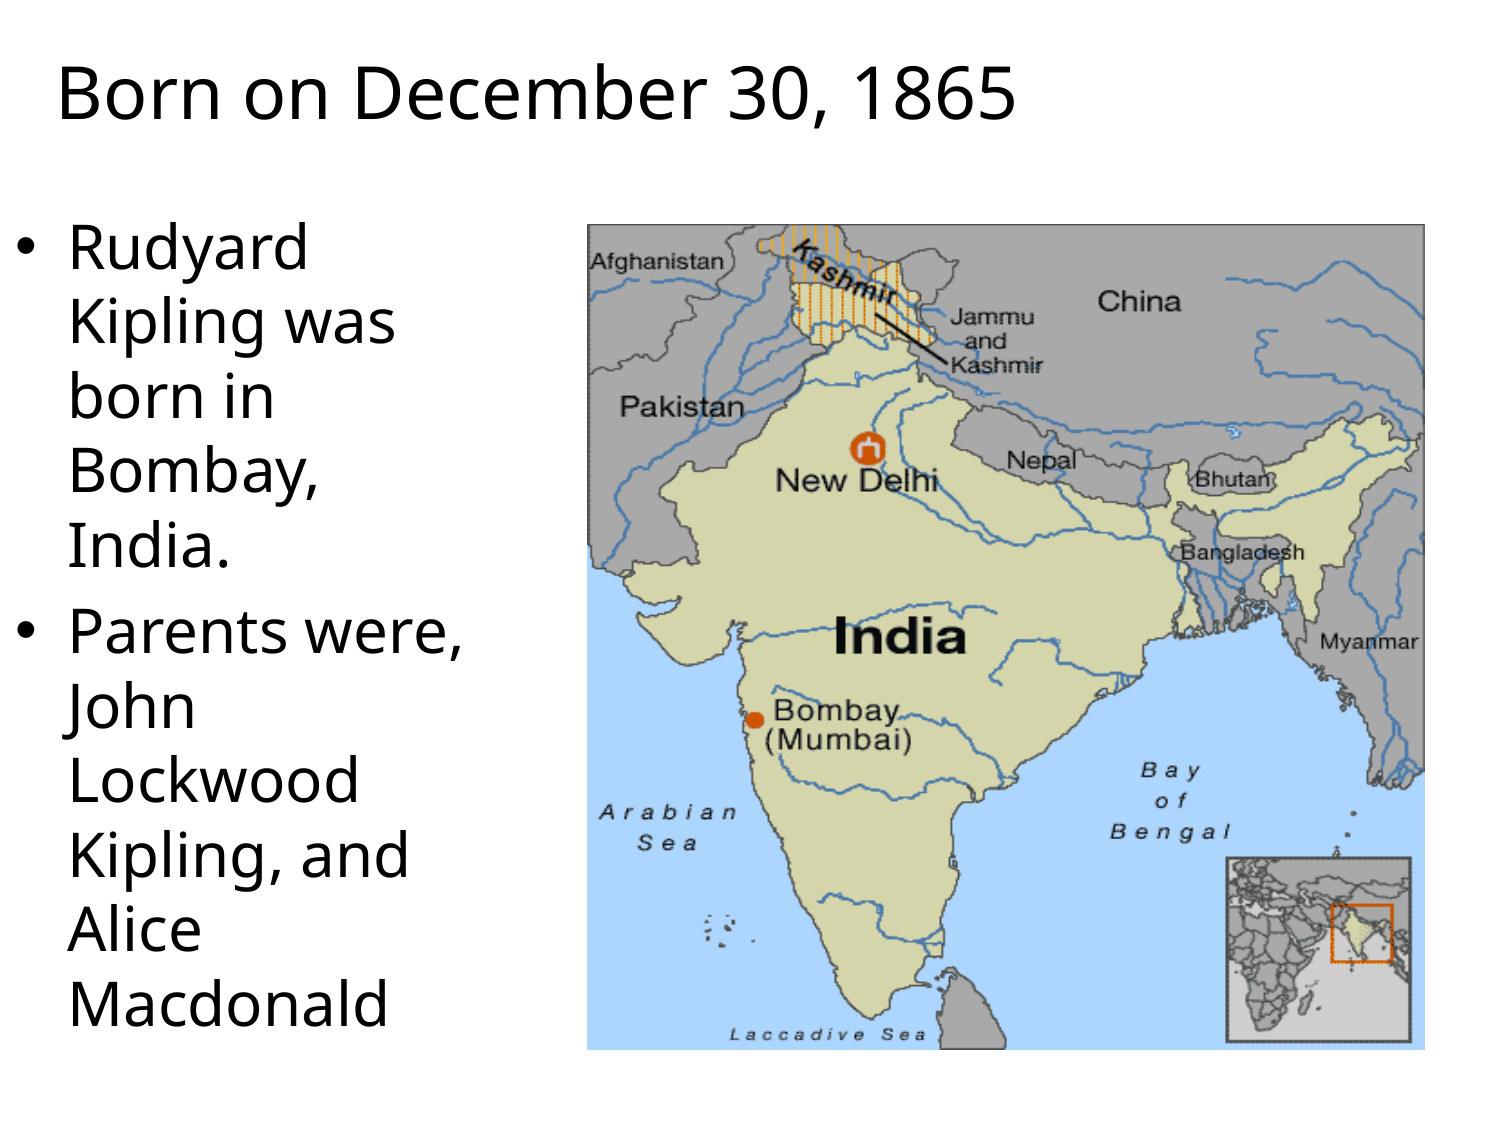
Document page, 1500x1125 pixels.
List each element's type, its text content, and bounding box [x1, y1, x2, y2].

list Rudyard Kipling was born in Bombay, India. Parents were, John Lockwood Kipling, and Alice Macdonald [0, 200, 500, 1050]
picture [587, 224, 1426, 1051]
title Born on December 30, 1865 [24, 37, 1050, 143]
